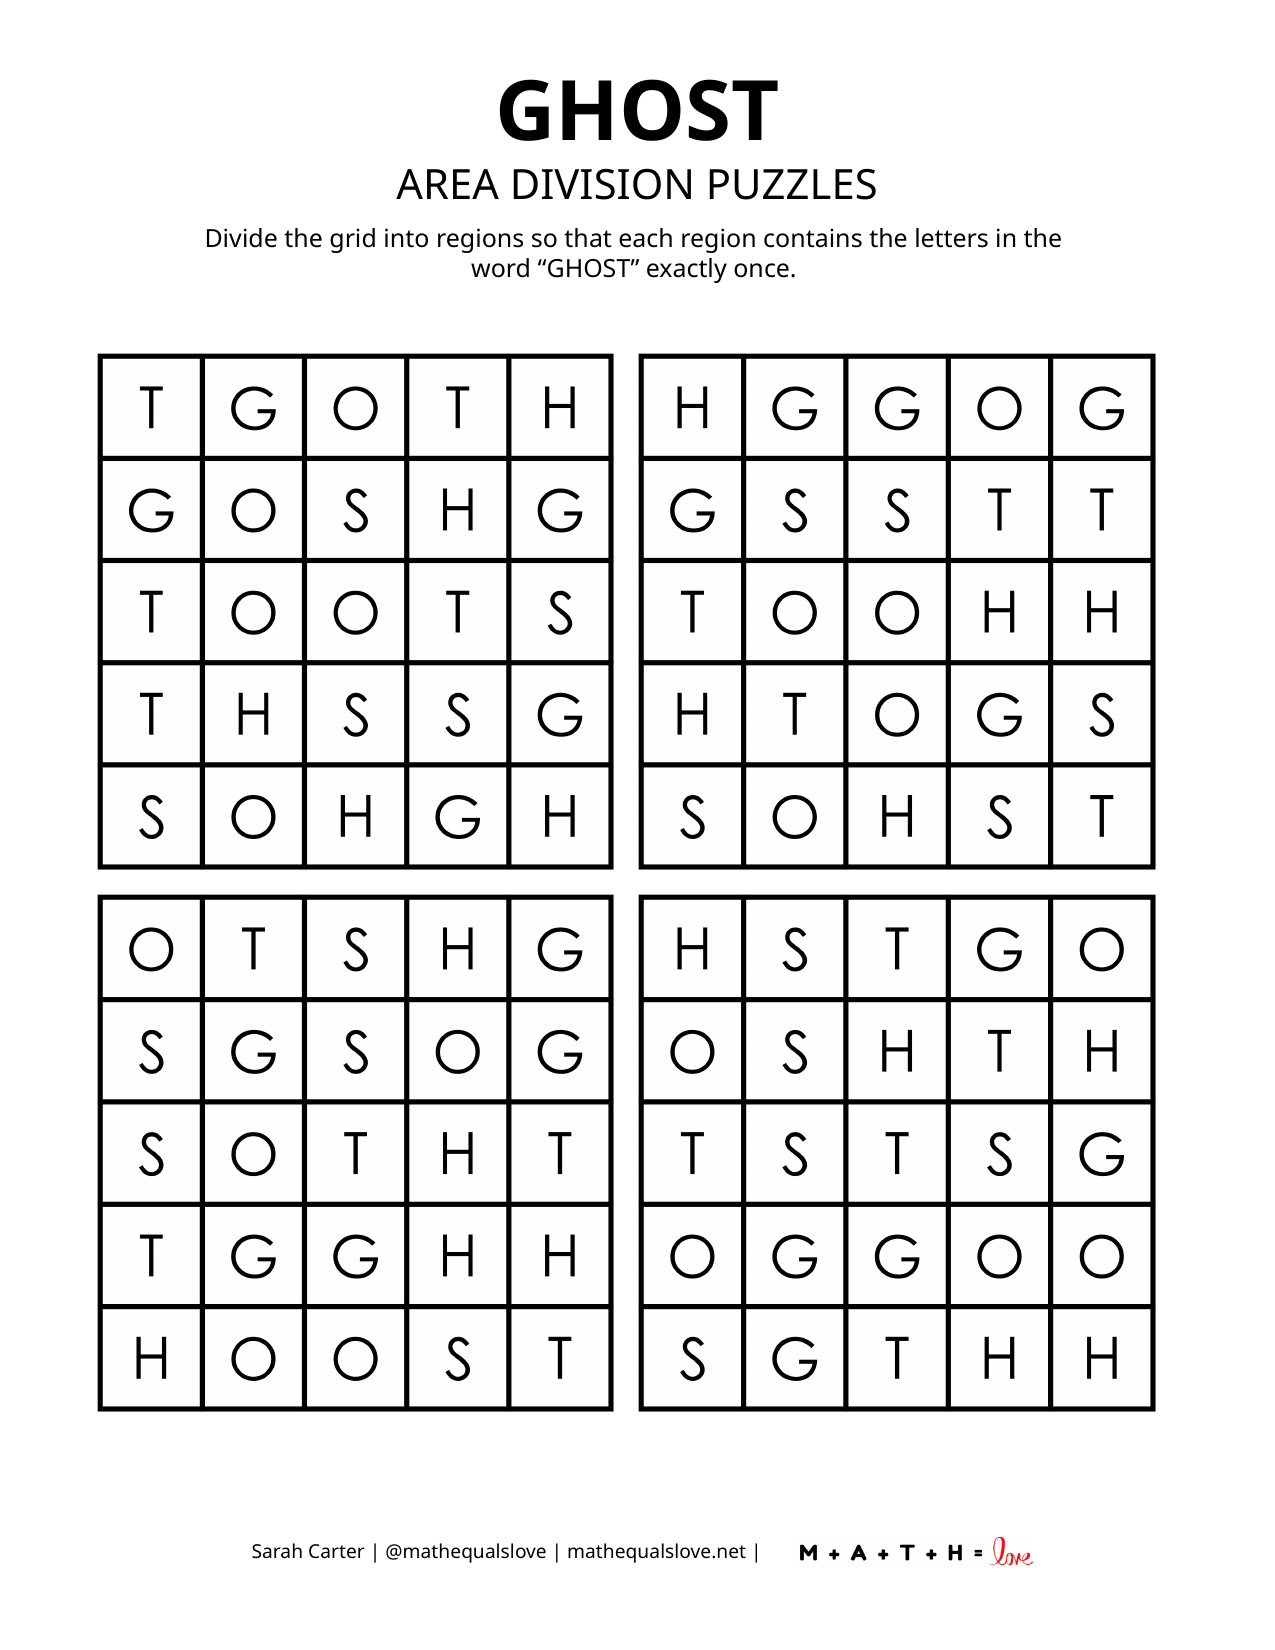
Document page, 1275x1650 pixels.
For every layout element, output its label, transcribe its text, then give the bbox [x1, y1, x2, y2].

picture [790, 1534, 1039, 1569]
picture [94, 350, 617, 873]
picture [636, 892, 1158, 1414]
picture [636, 350, 1158, 873]
text_box GHOST AREA DIVISION PUZZLES [77, 50, 1198, 214]
text_box Sarah Carter | @mathequalslove | mathequalslove.net | [236, 1532, 1071, 1570]
picture [94, 892, 617, 1414]
text_box Divide the grid into regions so that each region contains the letters in the word “GHOST” exactly once. [0, 214, 1275, 290]
